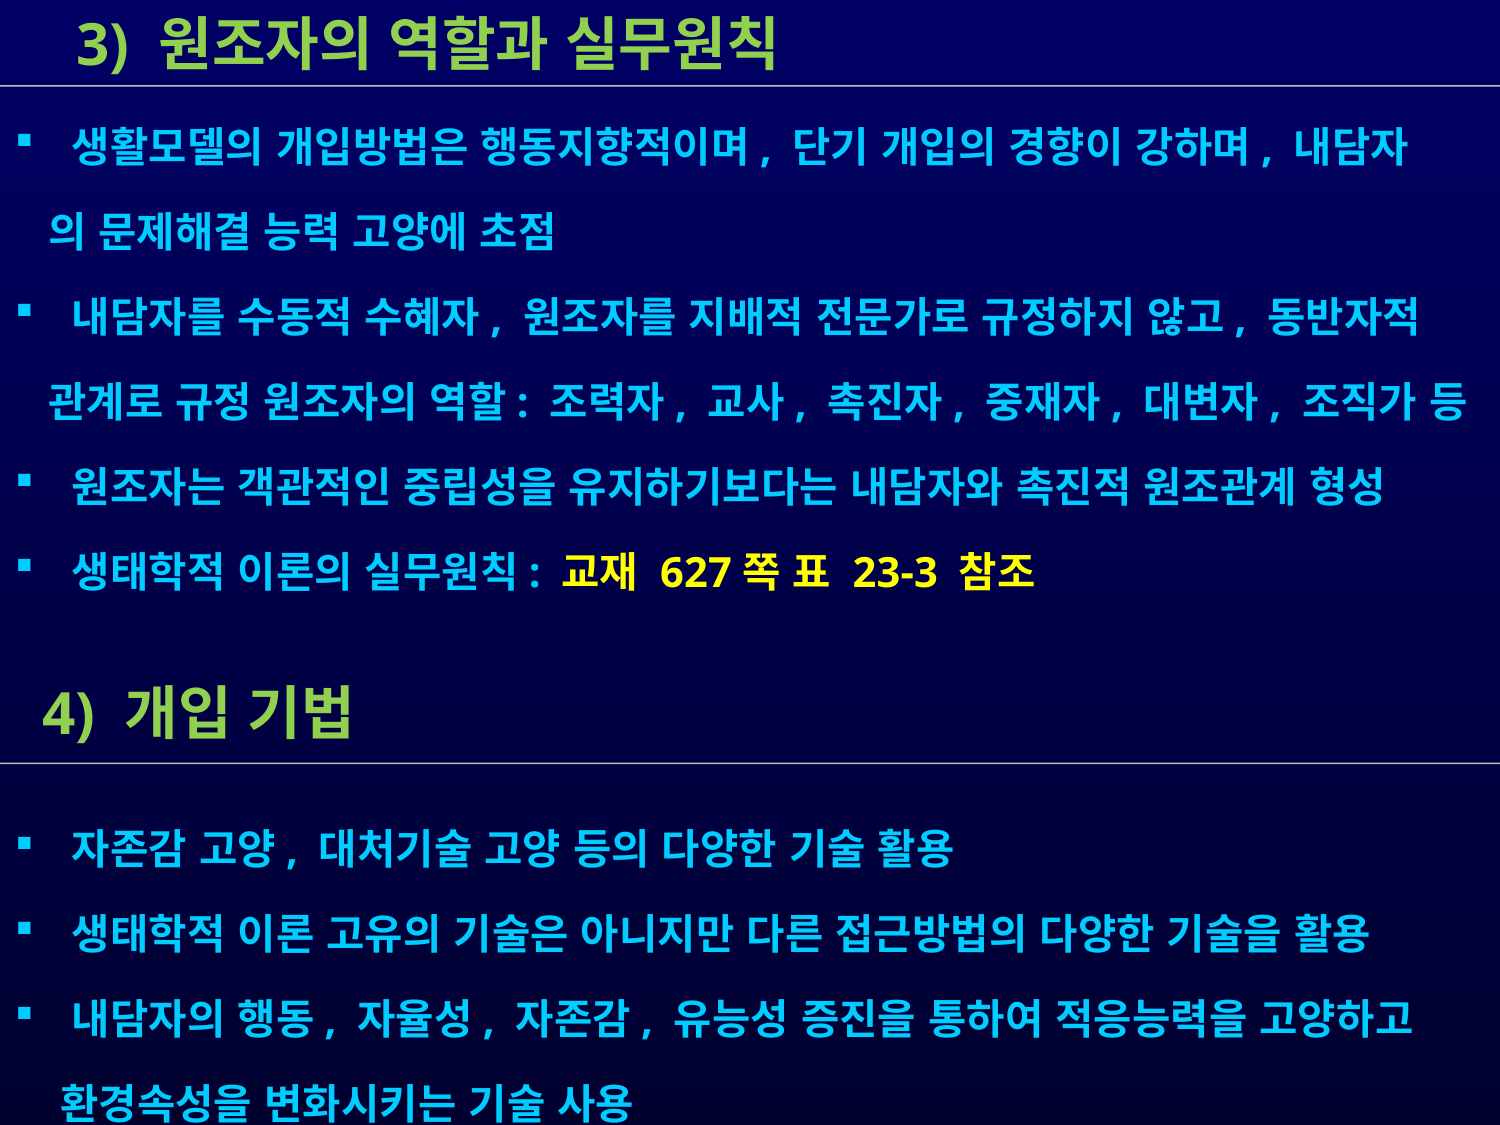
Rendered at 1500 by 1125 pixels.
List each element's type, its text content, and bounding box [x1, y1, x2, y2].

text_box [0, 0, 1500, 595]
text_box 자존감 고양, 대처기술 고양 등의 다양한 기술 활용 생태학적 이론 고유의 기술은 아니지만 다른 접근방법의 다양한 기술을 활용 내담자의 행동, 자율성, 자존감, 유능성 증진을 통하여 적응능력을 고양하고 환경속성을 변화시키는 기술 사용 [0, 780, 1500, 1125]
text_box 4) 개입 기법 [12, 668, 370, 754]
